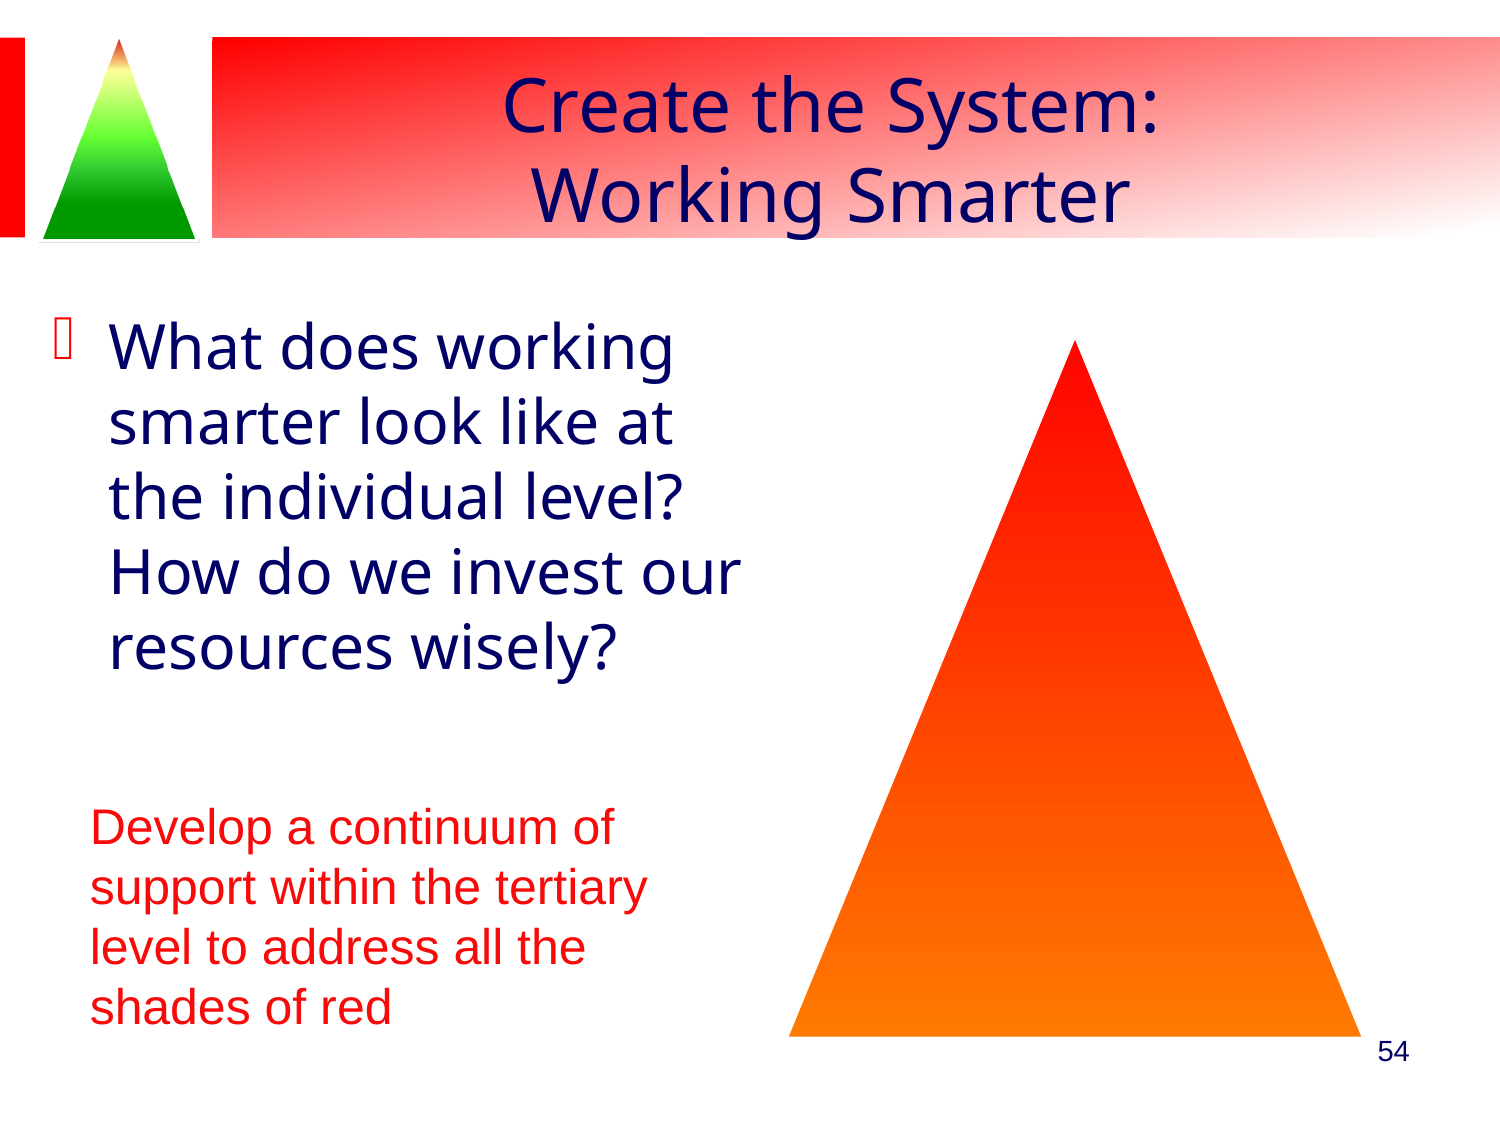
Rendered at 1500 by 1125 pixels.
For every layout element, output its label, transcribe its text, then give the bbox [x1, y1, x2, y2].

text_box [787, 337, 1363, 1038]
picture [37, 30, 200, 243]
text_box Develop a continuum of support within the tertiary level to address all the shades of red [74, 787, 738, 1043]
title Create the System: Working Smarter [237, 44, 1426, 251]
list What does working smarter look like at the individual level? How do we invest our resources wisely? [37, 299, 788, 726]
slide_number 54 [1074, 1024, 1426, 1103]
